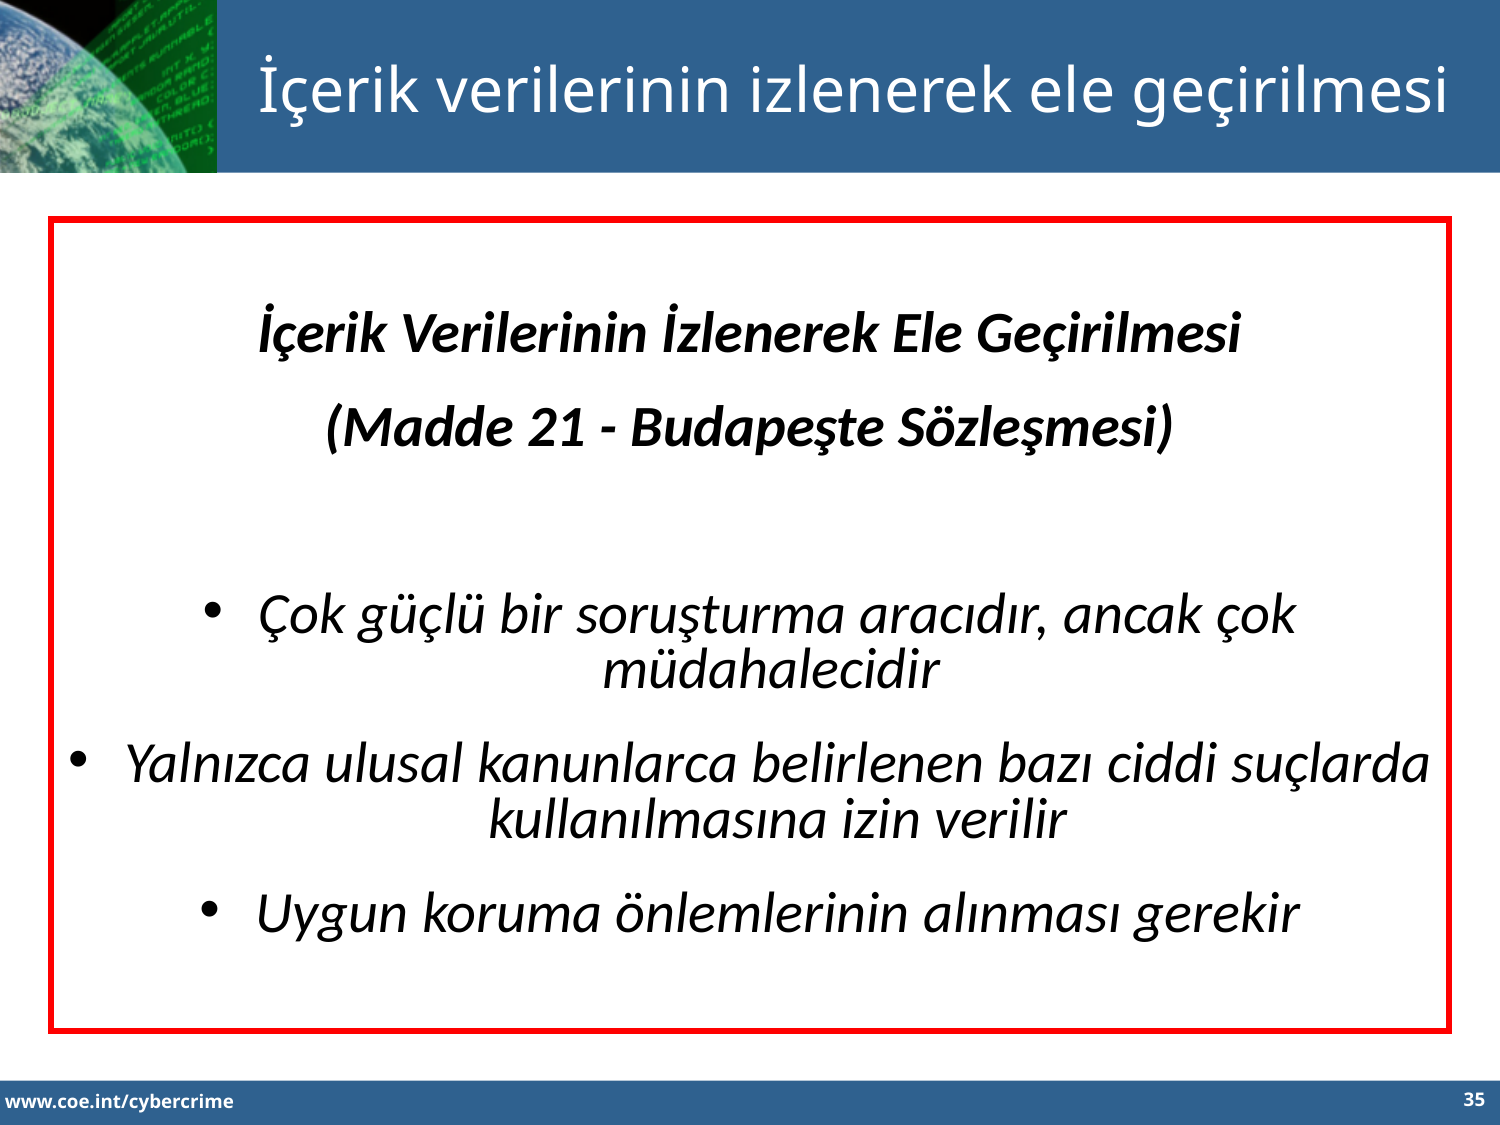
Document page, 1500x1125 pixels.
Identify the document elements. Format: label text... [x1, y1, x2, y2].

picture [0, 0, 217, 173]
text_box İçerik verilerinin izlenerek ele geçirilmesi [230, 42, 1483, 133]
text_box İçerik Verilerinin İzlenerek Ele Geçirilmesi (Madde 21 - Budapeşte Sözleşmesi) Çok güçlü bir soruşturma aracıdır, ancak çok müdahalecidir Yalnızca ulusal kanunlarca belirlenen bazı ciddi suçlarda kullanılmasına izin verilir Uygun koruma önlemlerinin alınması gerekir [51, 219, 1449, 1032]
